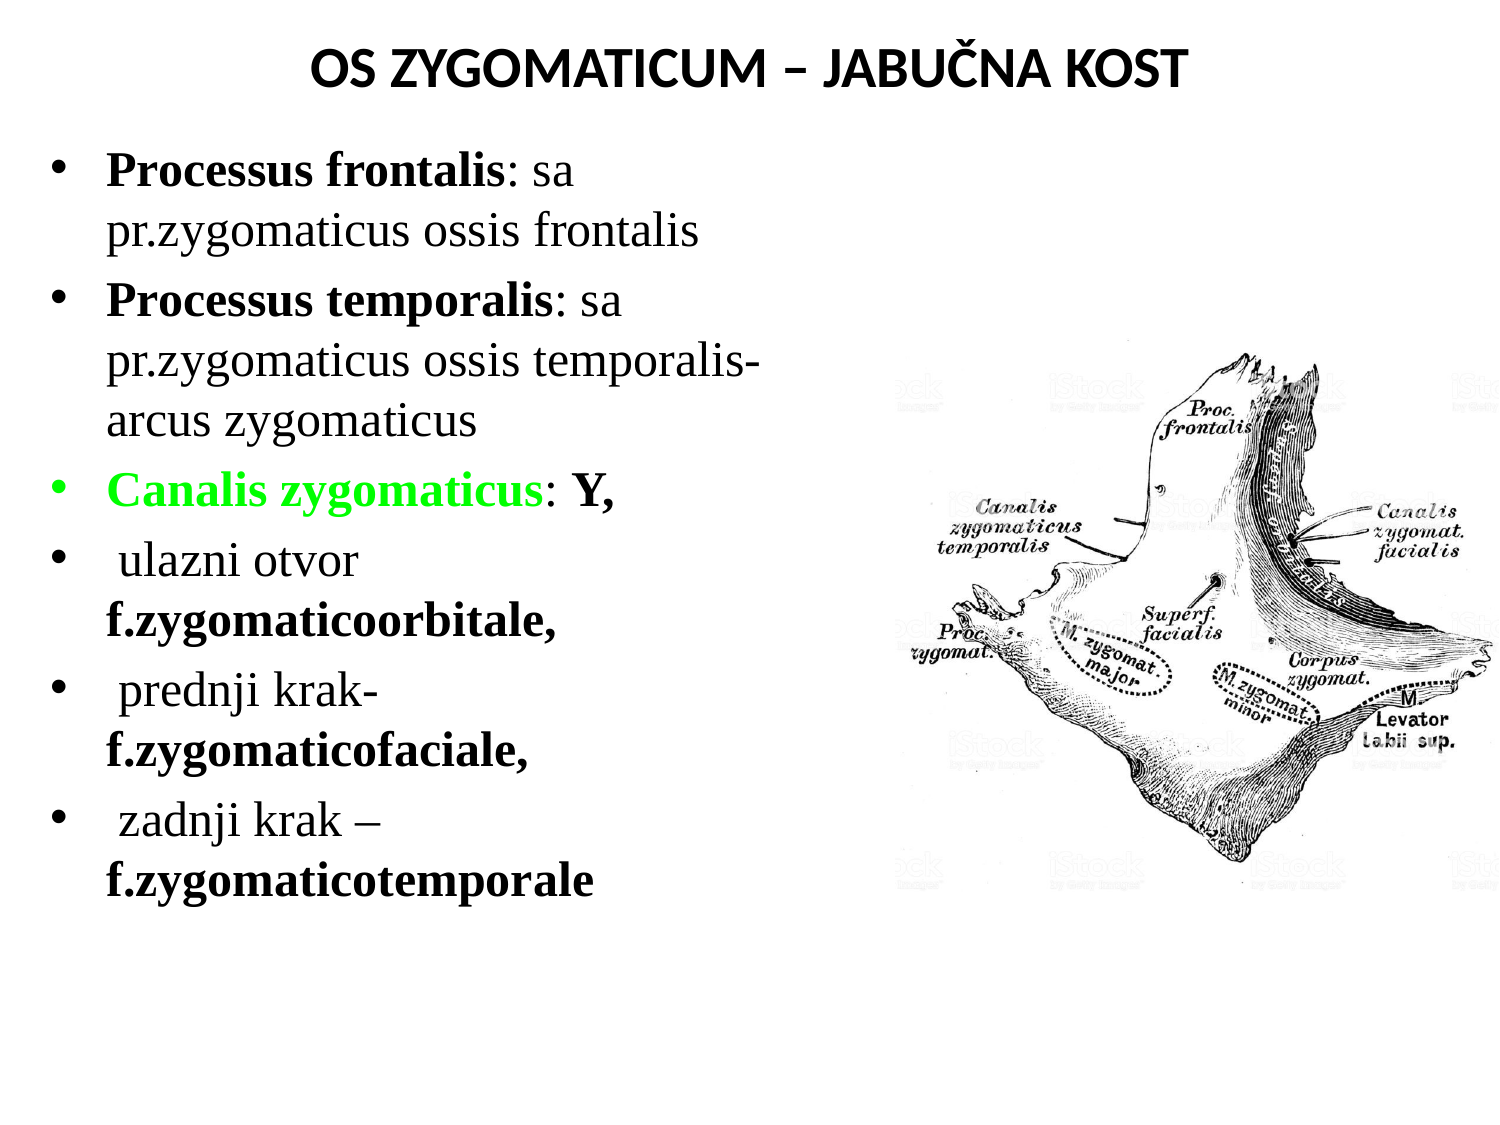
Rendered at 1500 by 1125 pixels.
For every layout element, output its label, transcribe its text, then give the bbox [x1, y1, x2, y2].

title OS ZYGOMATICUM – JABUČNA KOST [75, 23, 1425, 106]
list Processus frontalis: sa pr.zygomaticus ossis frontalis Processus temporalis: sa pr.zygomaticus ossis temporalis- arcus zygomaticus Canalis zygomaticus: Y, ulazni otvor f.zygomaticoorbitale, prednji krak- f.zygomaticofaciale, zadnji krak – f.zygomaticotemporale [35, 128, 797, 1067]
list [895, 327, 1499, 893]
